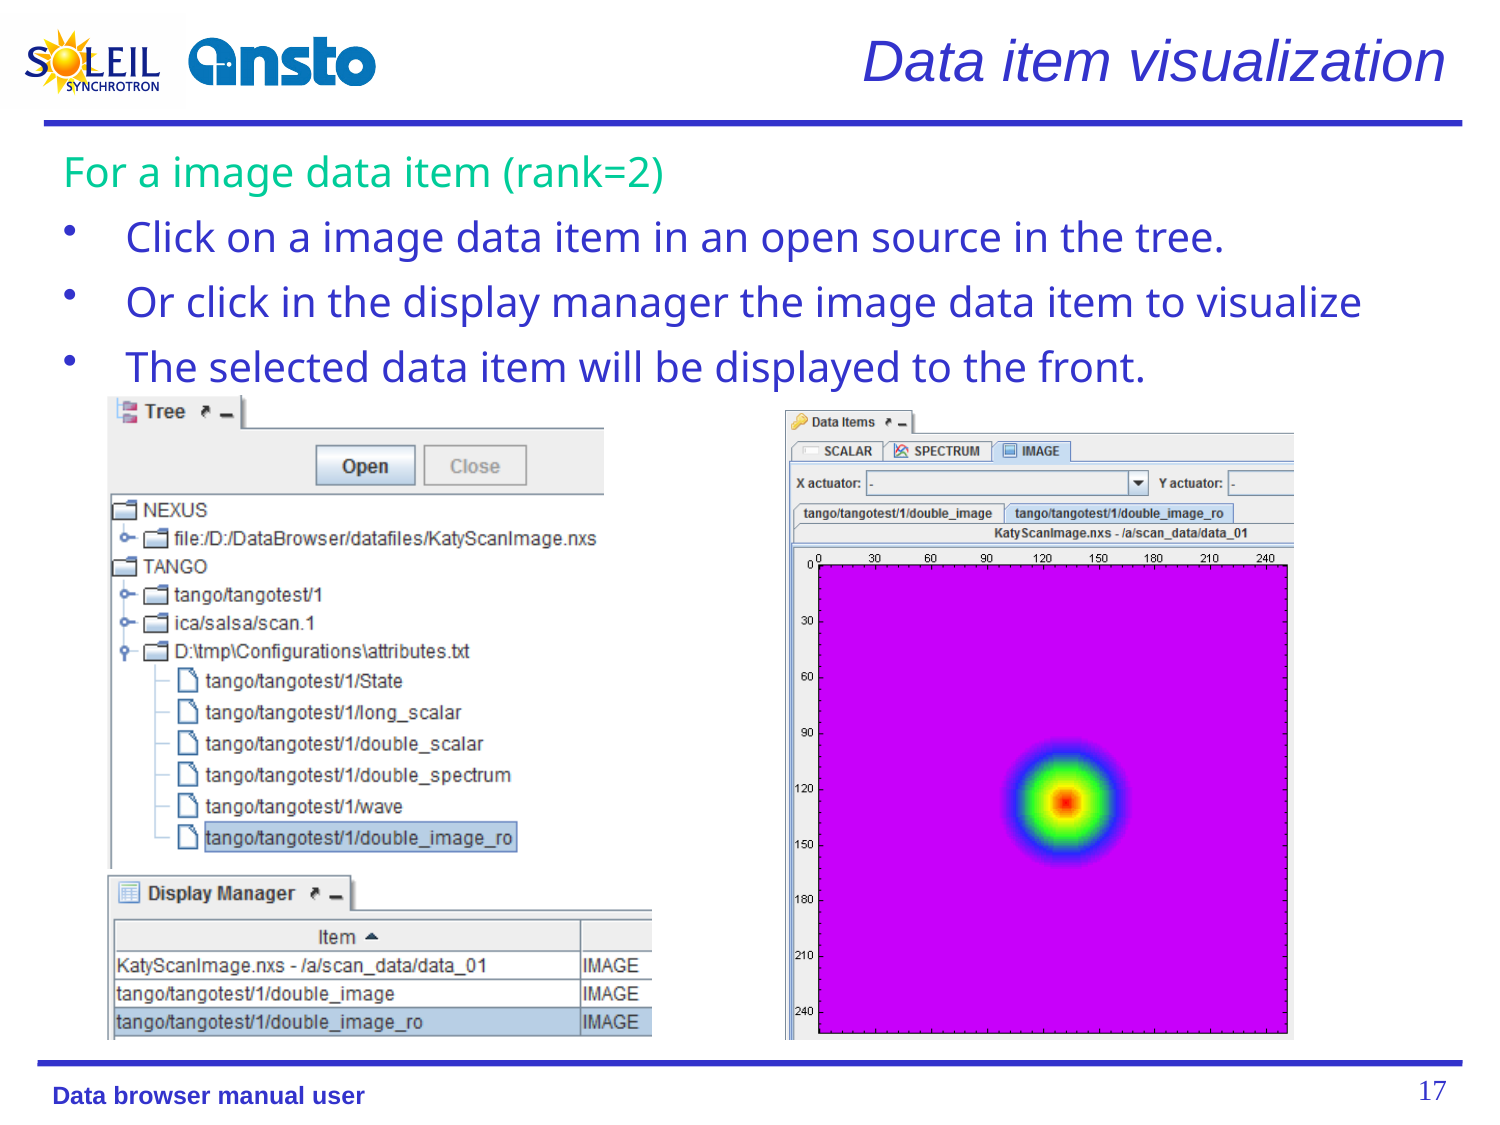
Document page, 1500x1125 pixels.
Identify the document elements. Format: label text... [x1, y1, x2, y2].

list For a image data item (rank=2) Click on a image data item in an open source in the tree. Or click in the display manager the image data item to visualize The selected data item will be displayed to the front. [47, 147, 1446, 410]
picture [186, 36, 237, 86]
picture [105, 395, 652, 1040]
slide_number 17 [1119, 1063, 1463, 1118]
picture [785, 409, 1294, 1040]
title Data item visualization [237, 10, 1463, 106]
